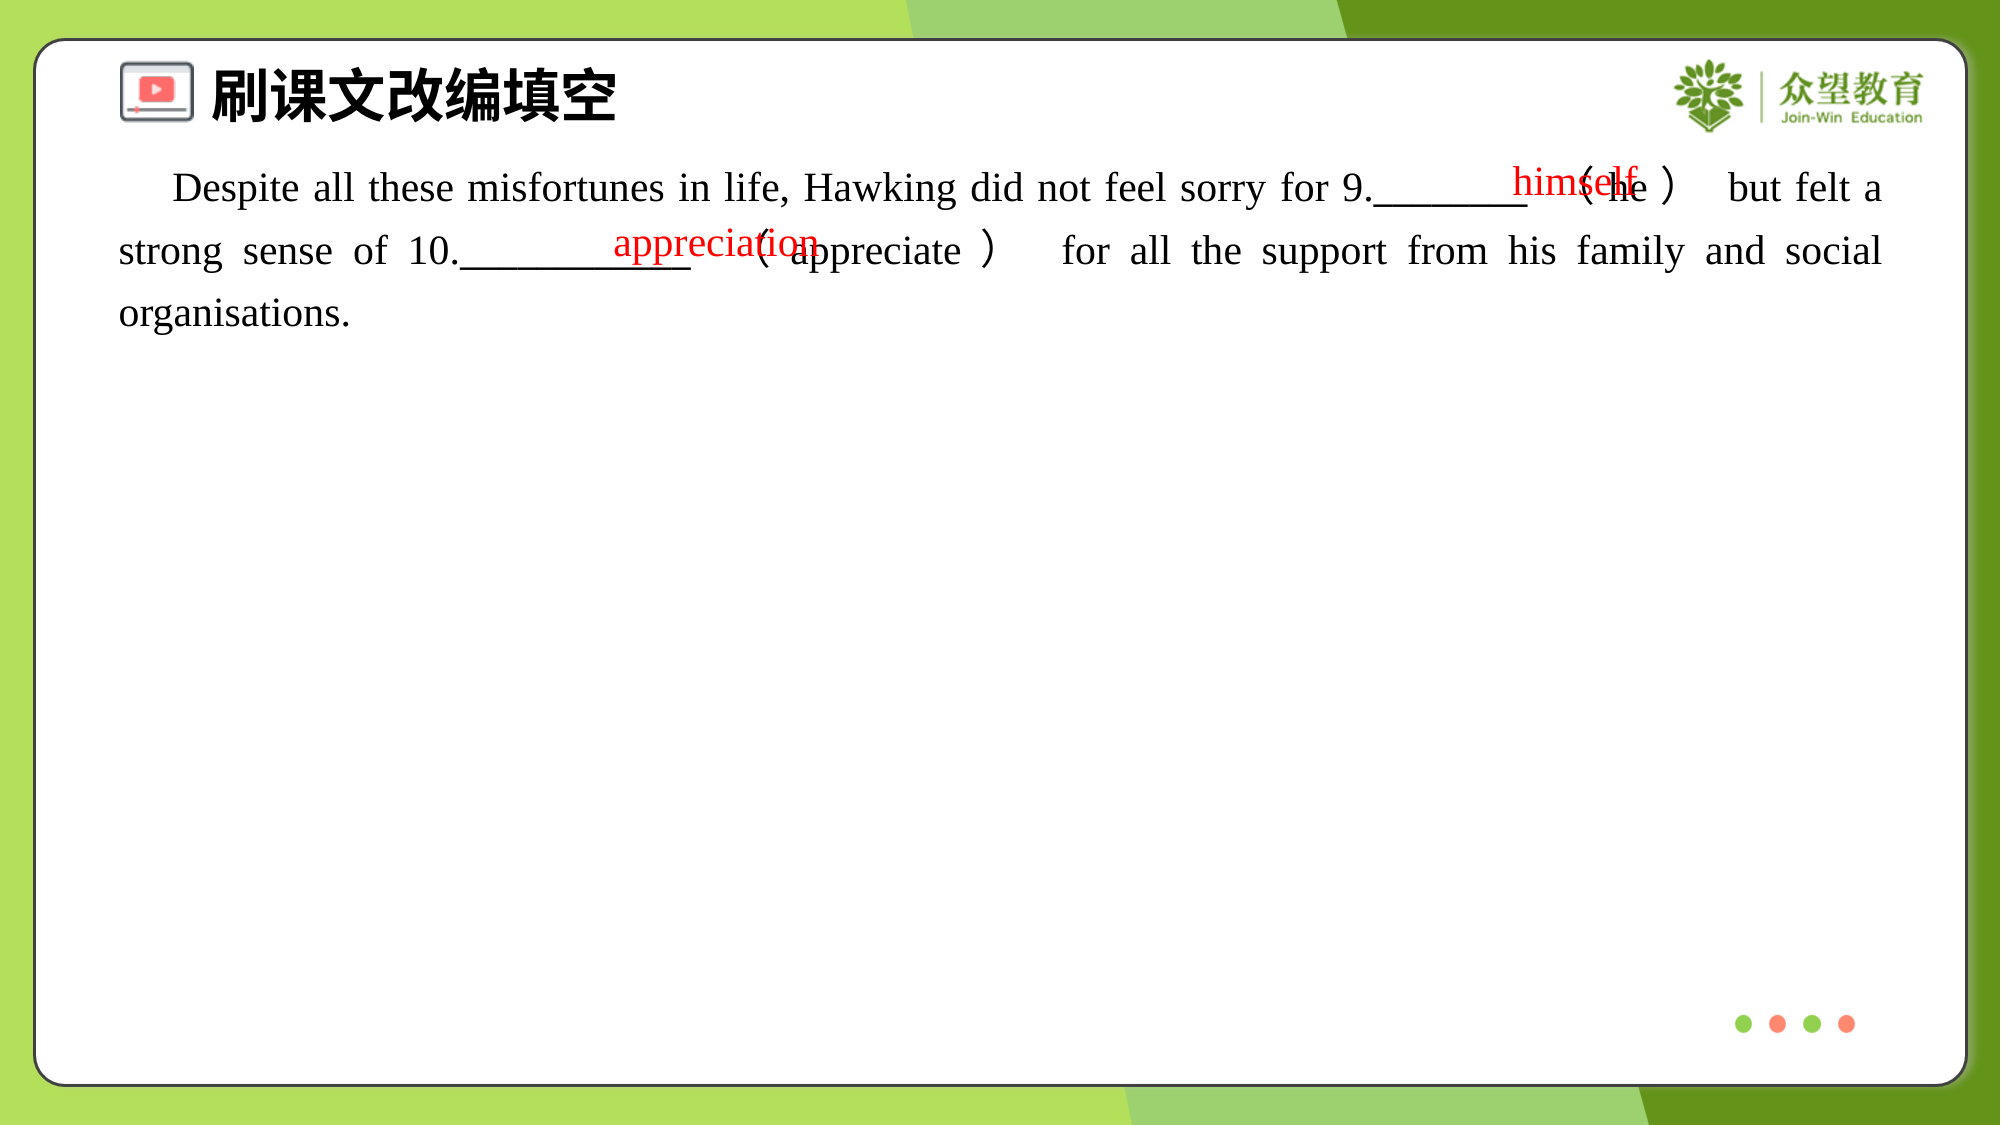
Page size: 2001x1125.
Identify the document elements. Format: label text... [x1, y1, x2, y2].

picture [0, 0, 2000, 1125]
text_box appreciation [609, 201, 824, 260]
text_box himself [1508, 141, 1643, 199]
text_box Despite all these misfortunes in life, Hawking did not feel sorry for 9.________ （he） but felt a strong sense of 10.____________ （appreciate） for all the support from his family and social organisations. [118, 147, 1883, 330]
